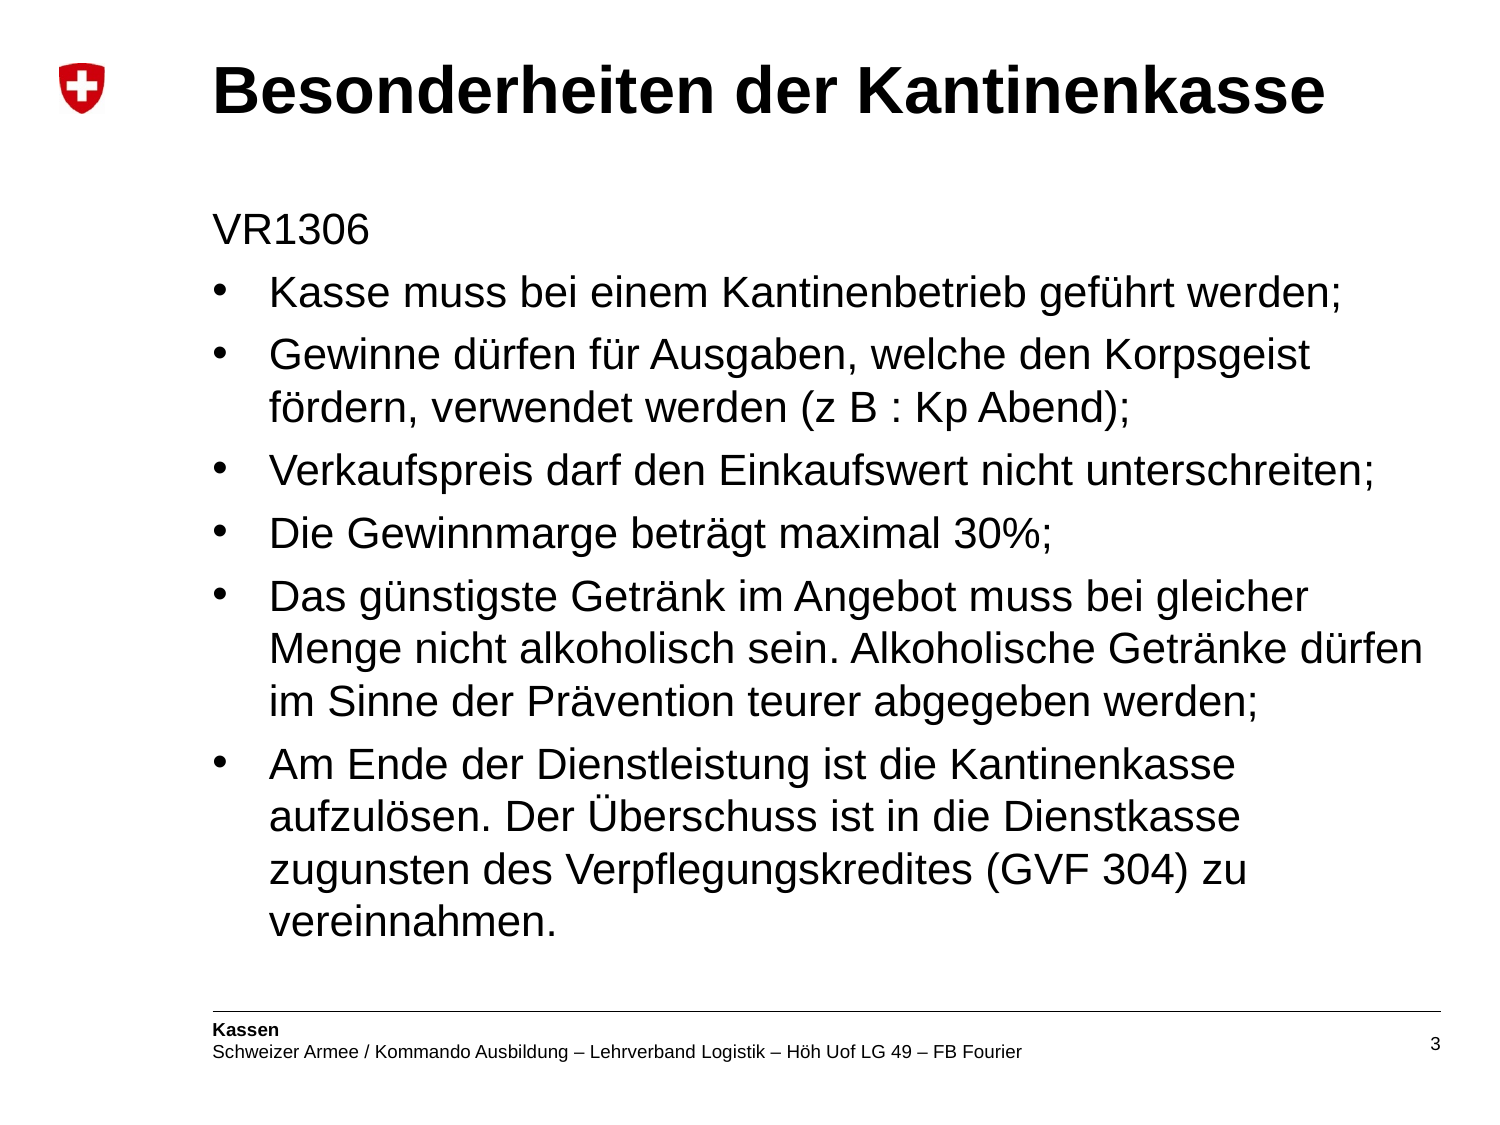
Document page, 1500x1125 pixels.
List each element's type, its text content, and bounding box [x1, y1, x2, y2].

list VR1306 Kasse muss bei einem Kantinenbetrieb geführt werden; Gewinne dürfen für Ausgaben, welche den Korpsgeist fördern, verwendet werden (z B : Kp Abend); Verkaufspreis darf den Einkaufswert nicht unterschreiten; Die Gewinnmarge beträgt maximal 30%; Das günstigste Getränk im Angebot muss bei gleicher Menge nicht alkoholisch sein. Alkoholische Getränke dürfen im Sinne der Prävention teurer abgegeben werden; Am Ende der Dienstleistung ist die Kantinenkasse aufzulösen. Der Überschuss ist in die Dienstkasse zugunsten des Verpflegungskredites (GVF 304) zu vereinnahmen. [212, 200, 1441, 1004]
picture [59, 63, 105, 114]
title Besonderheiten der Kantinenkasse [212, 46, 1442, 192]
